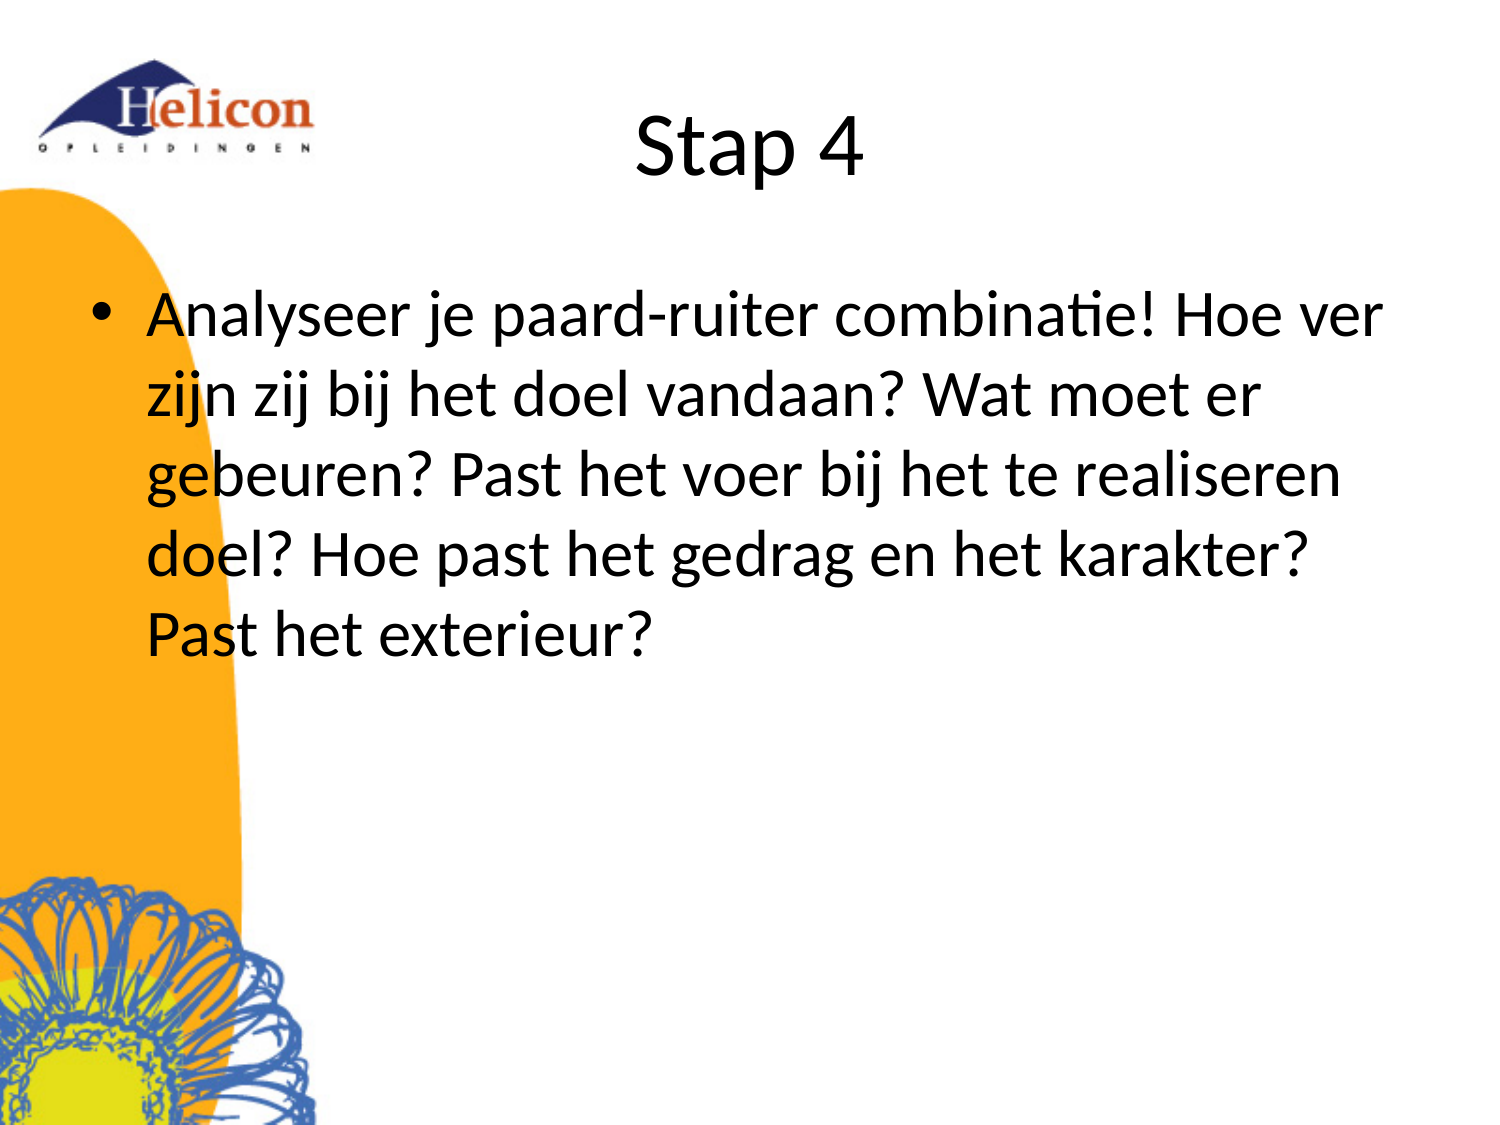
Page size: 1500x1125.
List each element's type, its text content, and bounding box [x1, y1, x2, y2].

list Analyseer je paard-ruiter combinatie! Hoe ver zijn zij bij het doel vandaan? Wat moet er gebeuren? Past het voer bij het te realiseren doel? Hoe past het gedrag en het karakter? Past het exterieur? [75, 262, 1425, 1005]
picture [0, 0, 1500, 1125]
title Stap 4 [75, 45, 1425, 233]
